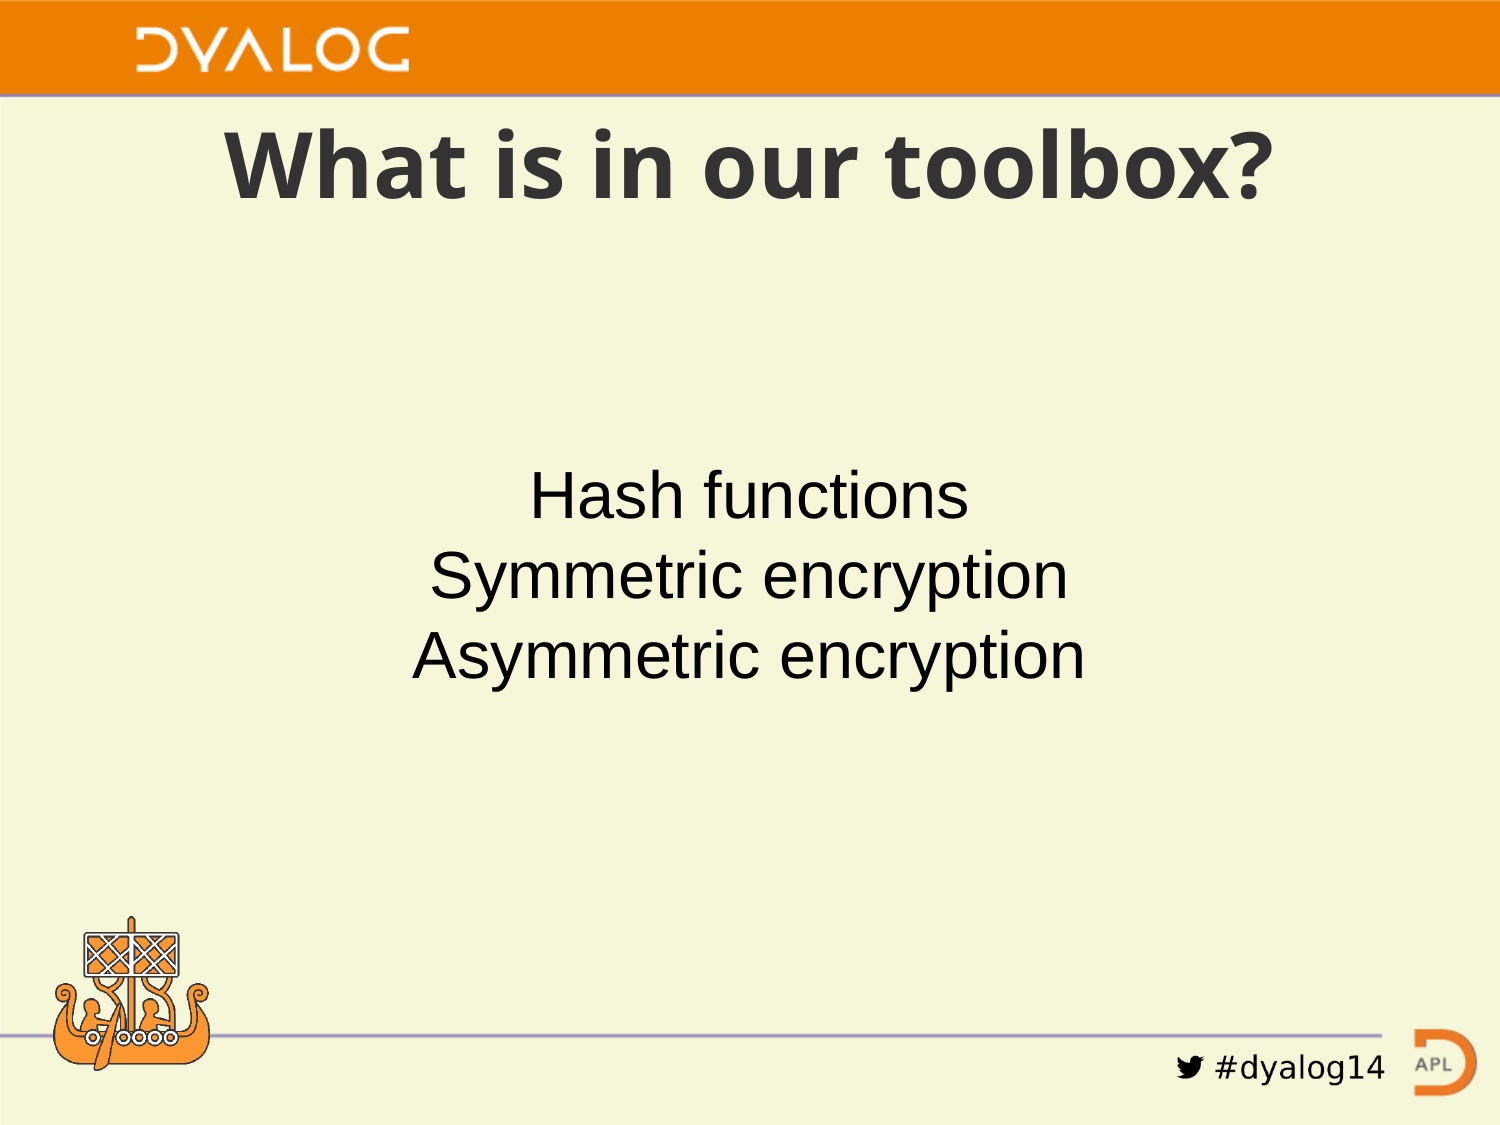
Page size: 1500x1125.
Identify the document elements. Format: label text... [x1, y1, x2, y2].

subtitle Hash functions Symmetric encryption Asymmetric encryption [225, 444, 1275, 925]
picture [0, 0, 1500, 1125]
title What is in our toolbox? [112, 99, 1388, 288]
